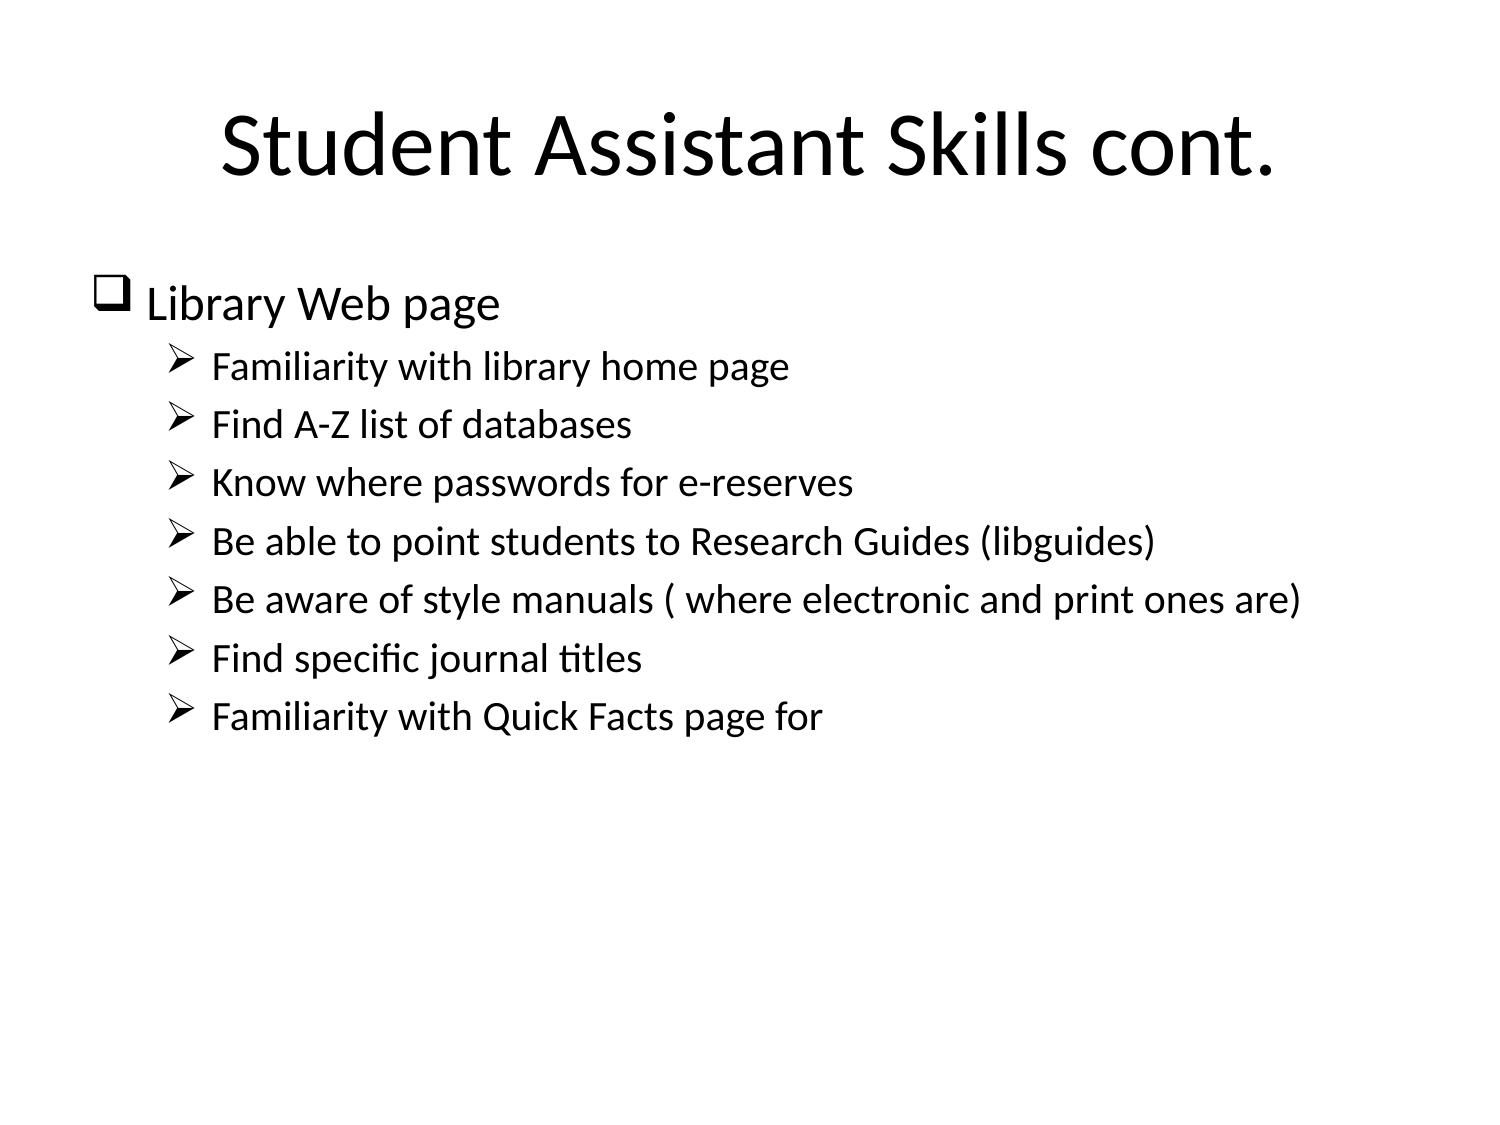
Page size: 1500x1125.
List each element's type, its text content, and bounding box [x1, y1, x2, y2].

title Student Assistant Skills cont. [75, 45, 1425, 233]
list Library Web page Familiarity with library home page Find A-Z list of databases Know where passwords for e-reserves Be able to point students to Research Guides (libguides) Be aware of style manuals ( where electronic and print ones are) Find specific journal titles Familiarity with Quick Facts page for [75, 262, 1425, 1005]
